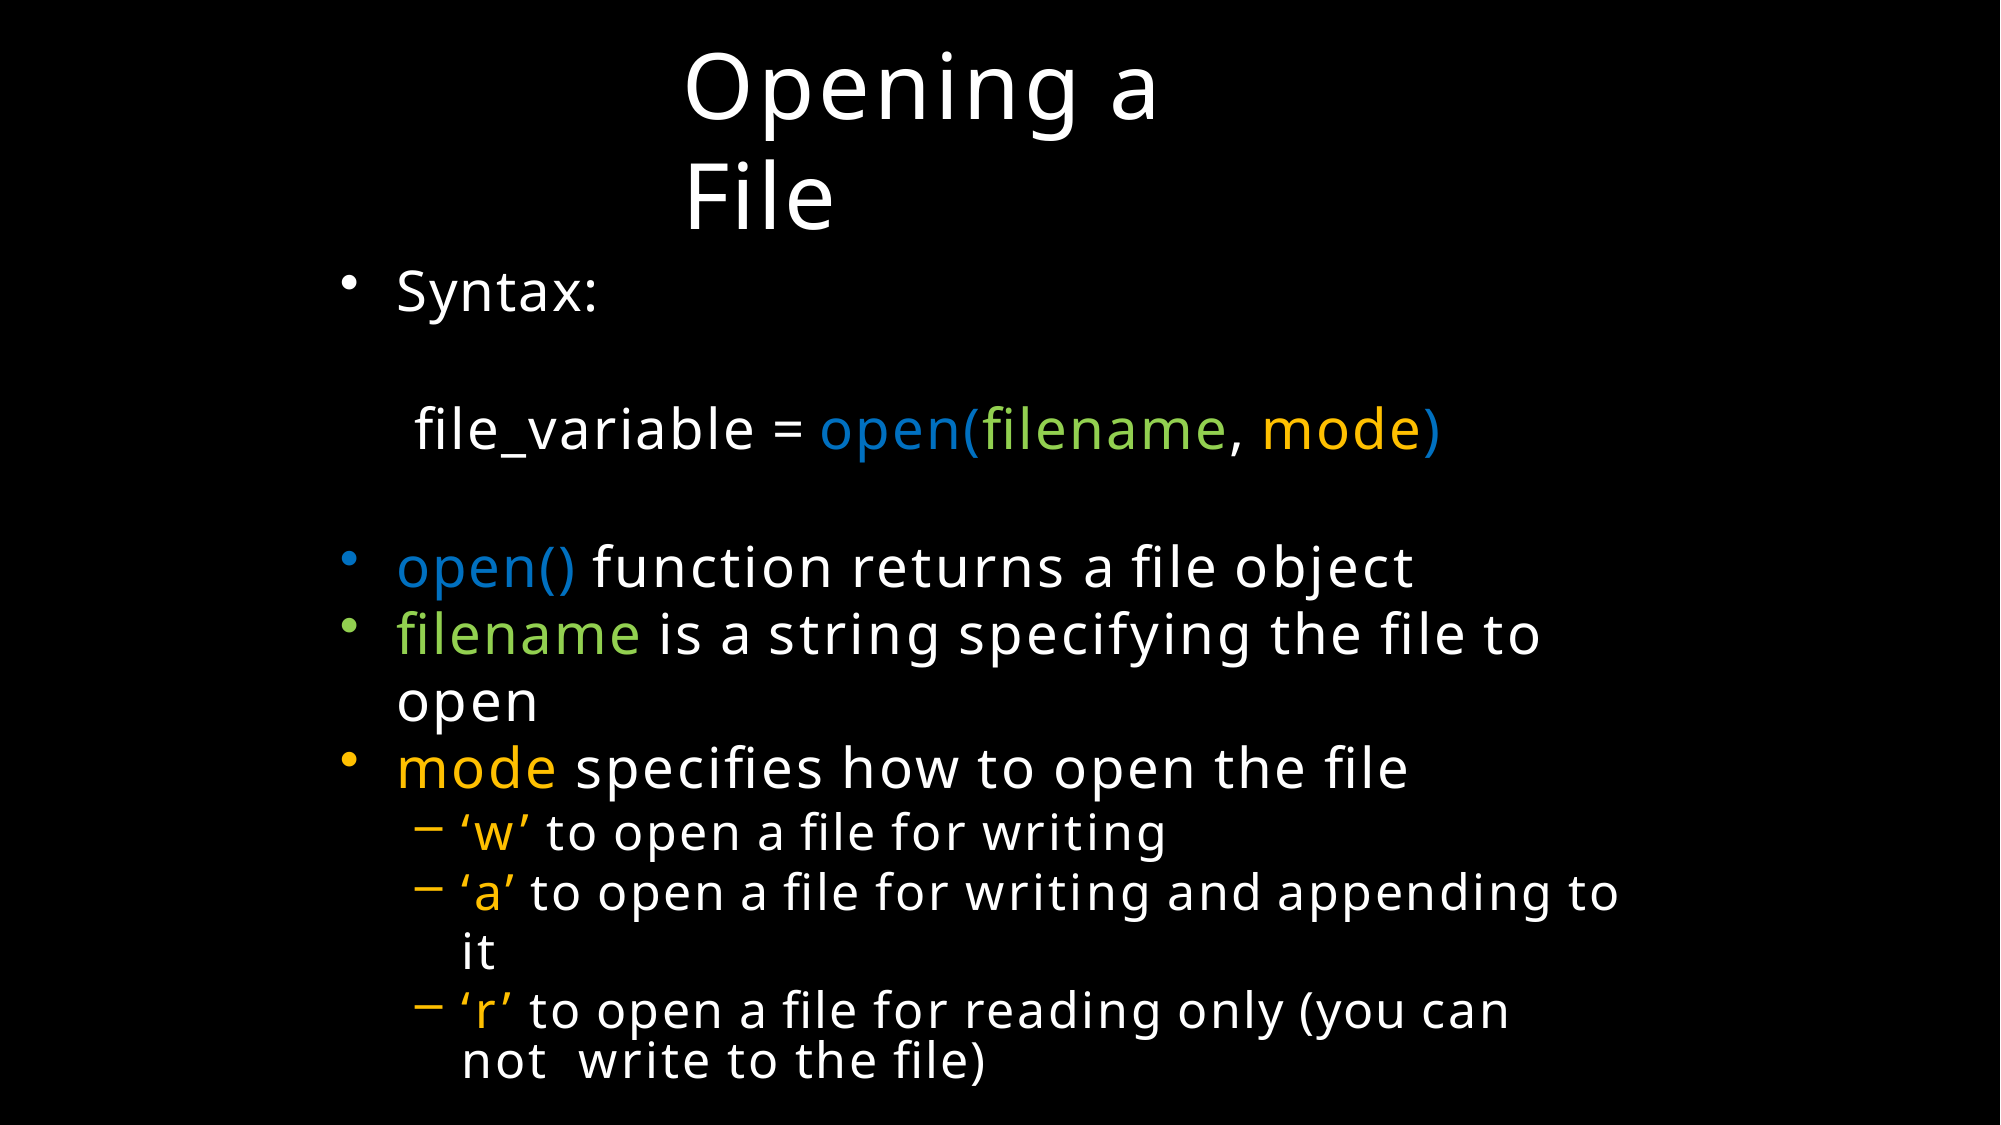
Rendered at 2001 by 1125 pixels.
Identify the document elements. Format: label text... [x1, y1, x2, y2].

text_box Syntax: file_variable = open(filename, mode) open() function returns a file object filename is a string specifying the file to open mode specifies how to open the file ‘w’ to open a file for writing ‘a’ to open a file for writing and appending to it ‘r’ to open a file for reading only (you can not write to the file) [337, 253, 1625, 1089]
title Opening a File [680, 25, 1321, 248]
